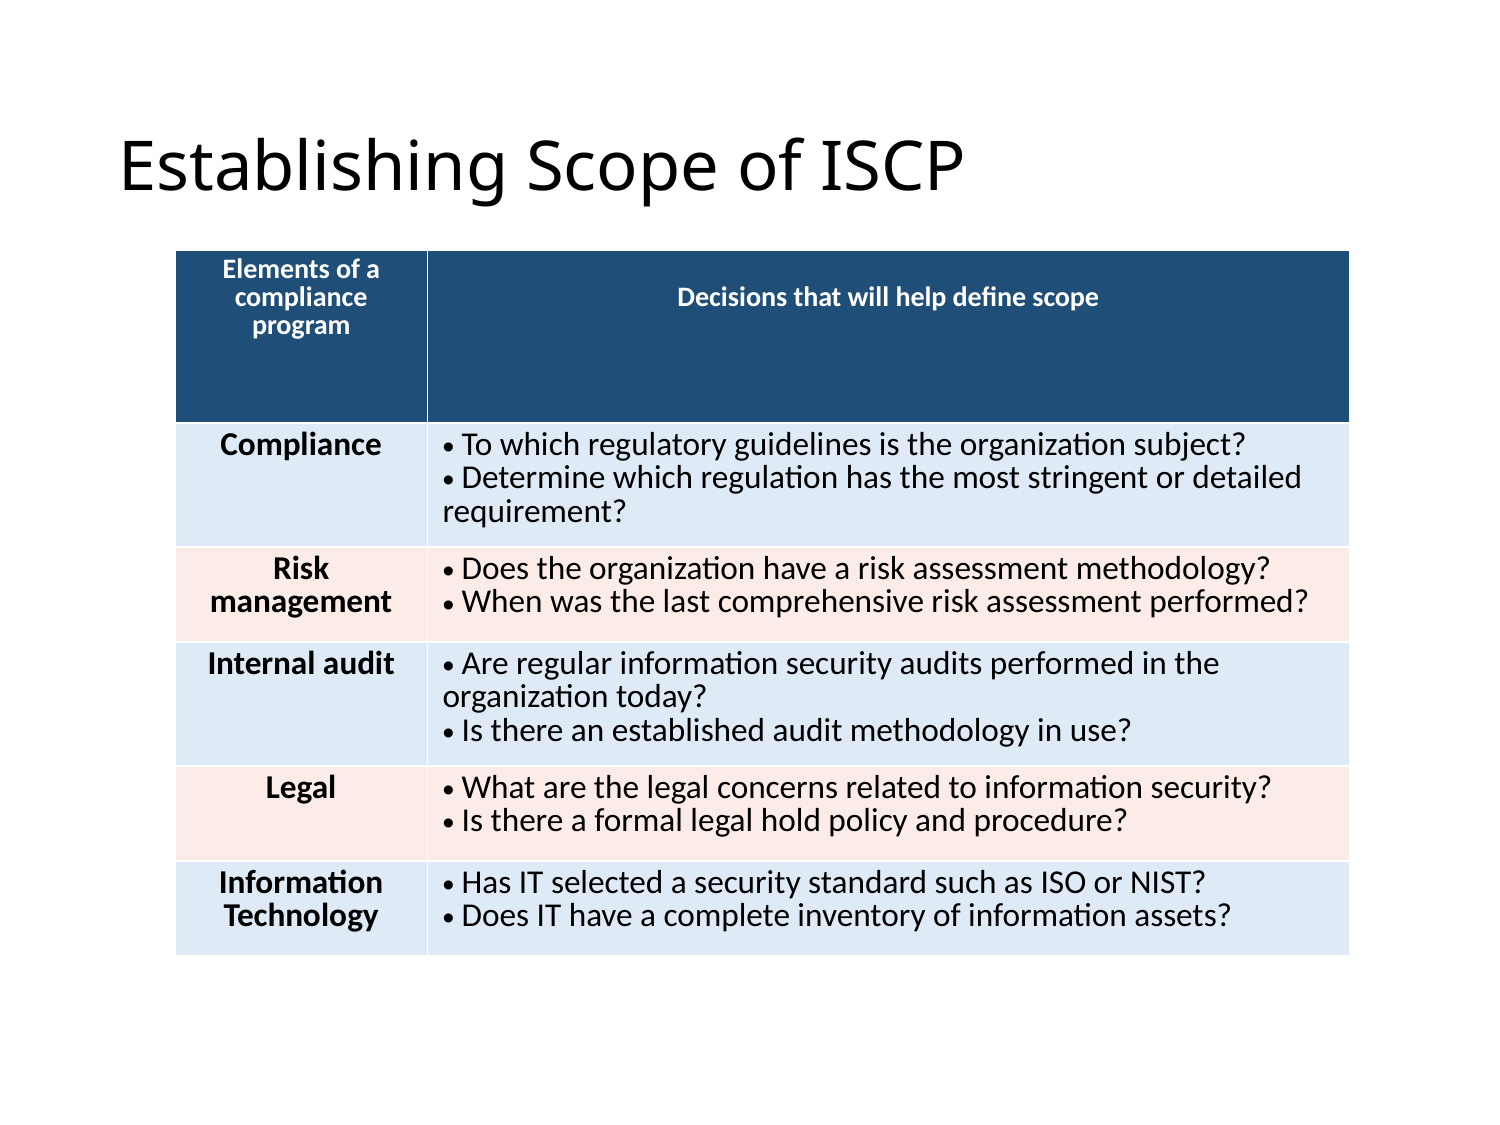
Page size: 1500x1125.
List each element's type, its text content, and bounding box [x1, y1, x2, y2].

table_cell Risk management [176, 548, 427, 641]
table_cell Internal audit [176, 643, 427, 765]
table_header Elements of a compliance program [176, 251, 427, 422]
table_cell Has IT selected a security standard such as ISO or NIST? Does IT have a complete inventory of information assets? [428, 862, 1349, 955]
table_cell What are the legal concerns related to information security? Is there a formal legal hold policy and procedure? [428, 767, 1349, 860]
table_cell Compliance [176, 424, 427, 546]
table_cell Information Technology [176, 862, 427, 955]
table_cell To which regulatory guidelines is the organization subject? Determine which regulation has the most stringent or detailed requirement? [428, 424, 1349, 546]
table_cell Does the organization have a risk assessment methodology? When was the last comprehensive risk assessment performed? [428, 548, 1349, 641]
table_header Decisions that will help define scope [428, 251, 1349, 422]
title Establishing Scope of ISCP [103, 59, 1397, 278]
table_cell Legal [176, 767, 427, 860]
table_cell Are regular information security audits performed in the organization today? Is there an established audit methodology in use? [428, 643, 1349, 765]
